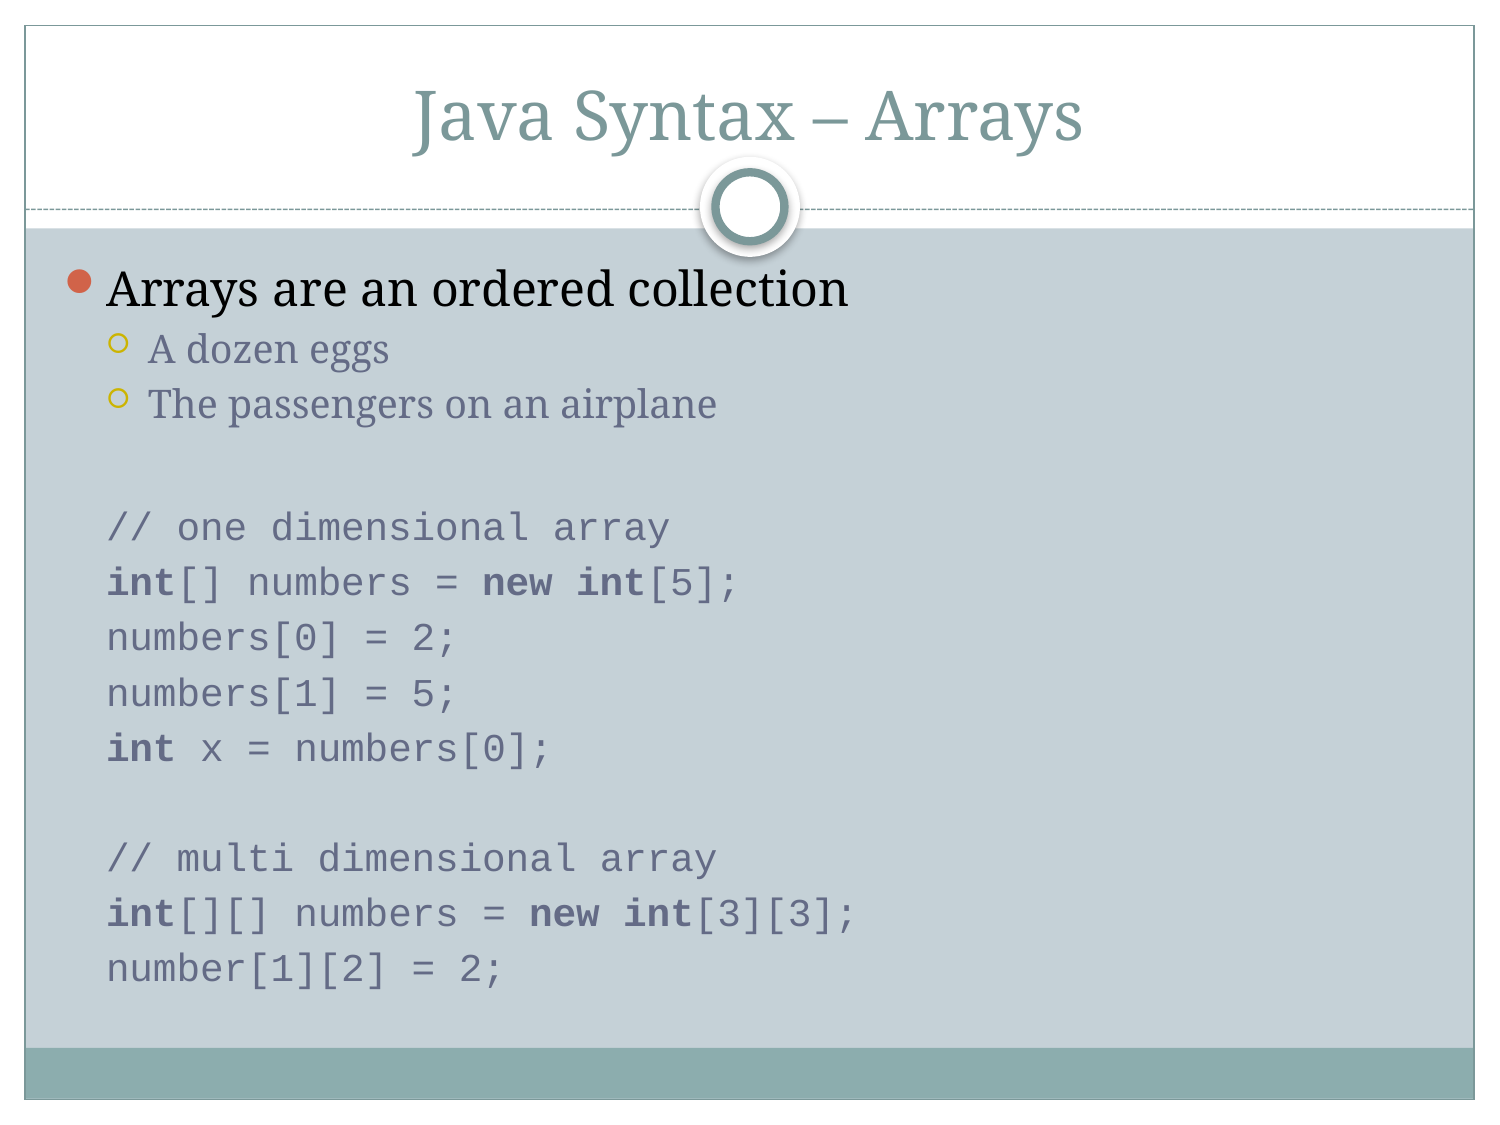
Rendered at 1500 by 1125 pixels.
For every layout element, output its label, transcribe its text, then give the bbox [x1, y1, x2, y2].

title Java Syntax – Arrays [49, 37, 1450, 162]
list Arrays are an ordered collection A dozen eggs The passengers on an airplane // one dimensional array int[] numbers = new int[5]; numbers[0] = 2; numbers[1] = 5; int x = numbers[0]; // multi dimensional array int[][] numbers = new int[3][3]; number[1][2] = 2; [49, 250, 1445, 1001]
